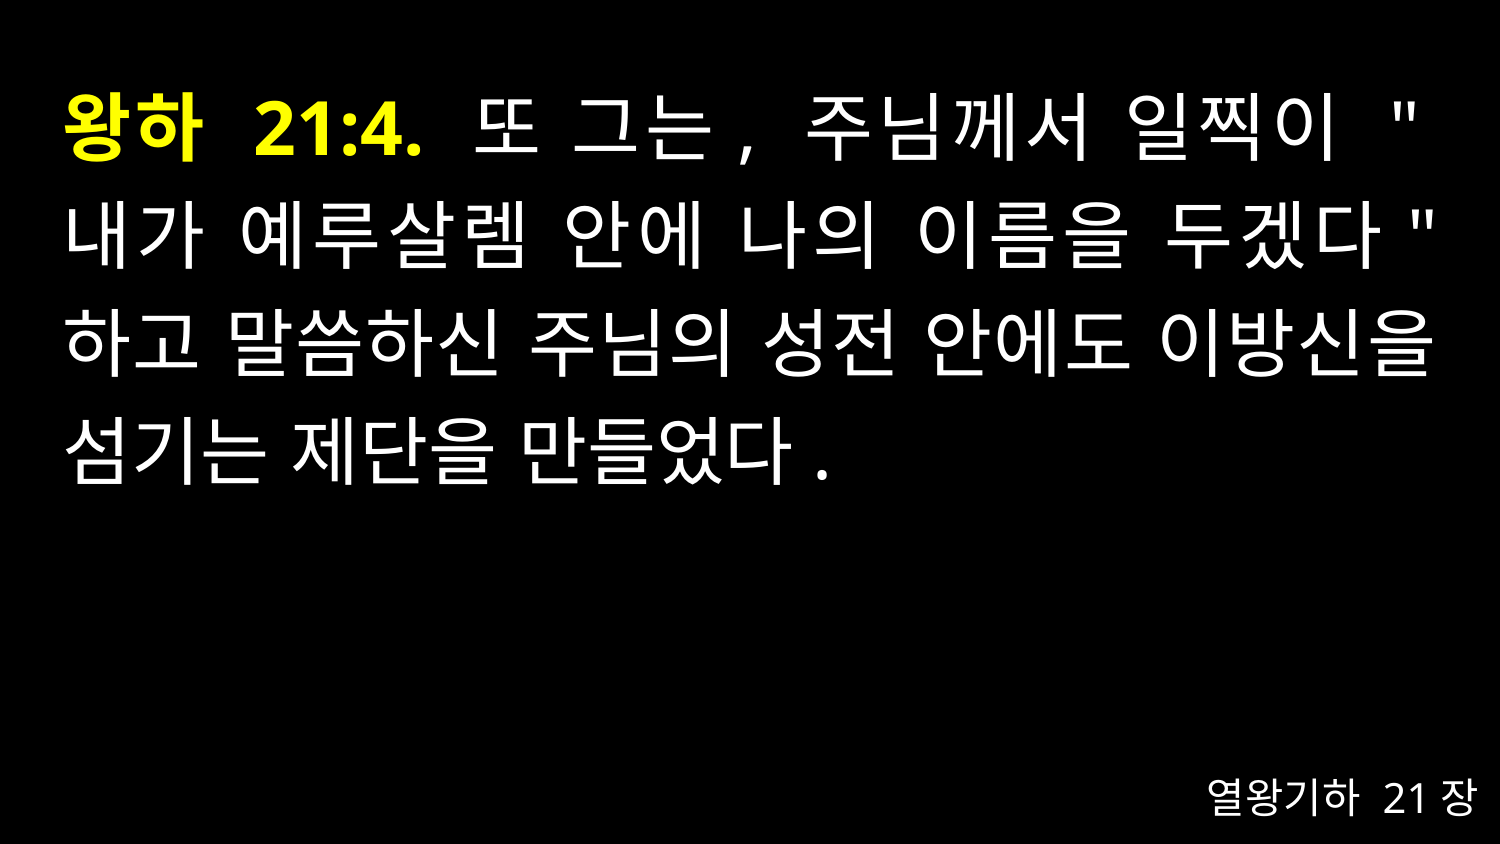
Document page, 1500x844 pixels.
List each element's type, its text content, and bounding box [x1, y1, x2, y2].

title 왕하 21:4. 또 그는, 주님께서 일찍이 "내가 예루살렘 안에 나의 이름을 두겠다" 하고 말씀하신 주님의 성전 안에도 이방신을 섬기는 제단을 만들었다. [0, 0, 1500, 844]
subtitle 열왕기하 21장 [916, 770, 1500, 844]
